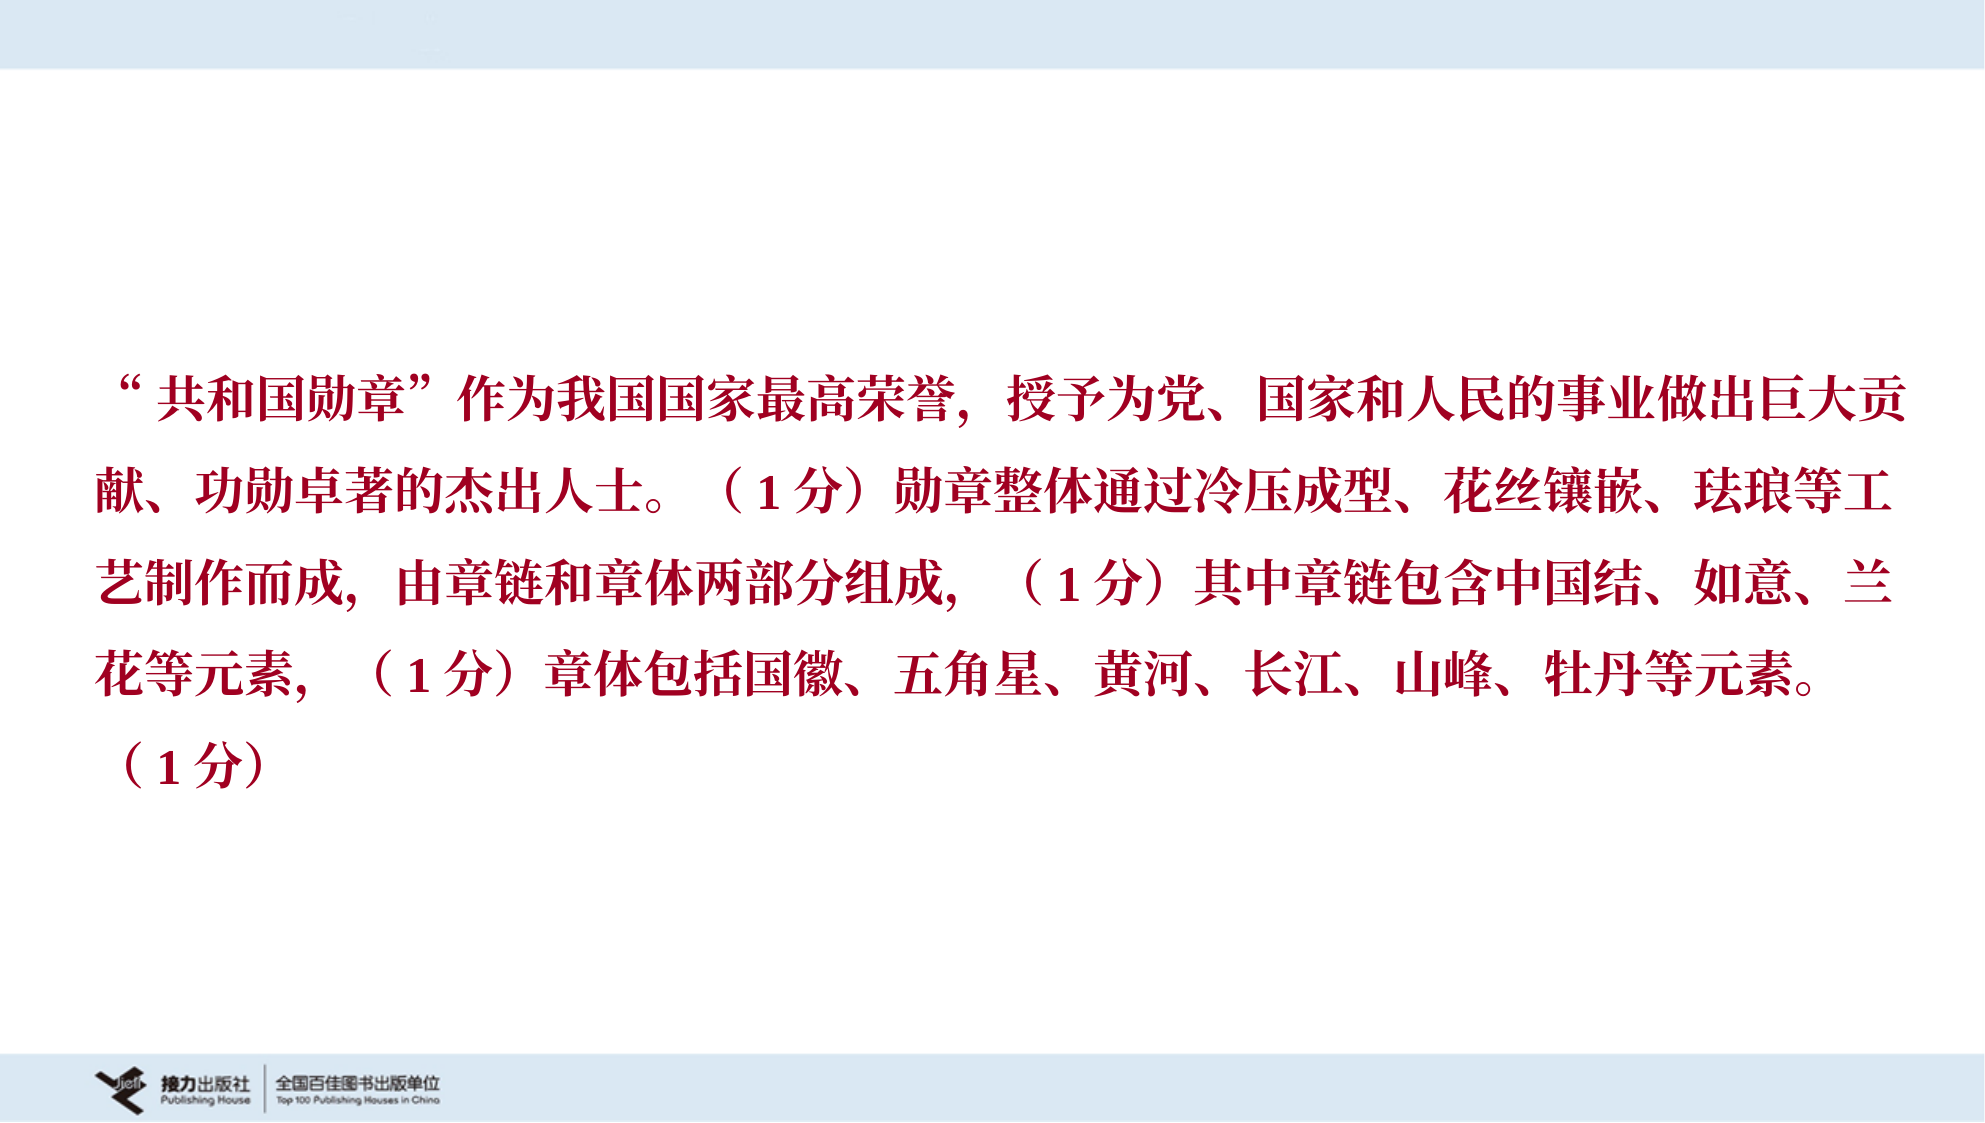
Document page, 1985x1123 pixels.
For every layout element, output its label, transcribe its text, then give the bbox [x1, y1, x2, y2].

picture [0, 0, 1985, 1122]
text_box “共和国勋章”作为我国国家最高荣誉，授予为党、国家和人民的事业做出巨大贡 献、功勋卓著的杰出人士。（1分）勋章整体通过冷压成型、花丝镶嵌、珐琅等工 艺制作而成，由章链和章体两部分组成，（1分）其中章链包含中国结、如意、兰 花等元素，（1分）章体包括国徽、五角星、黄河、长江、山峰、牡丹等元素。 （1分） [94, 336, 1892, 795]
